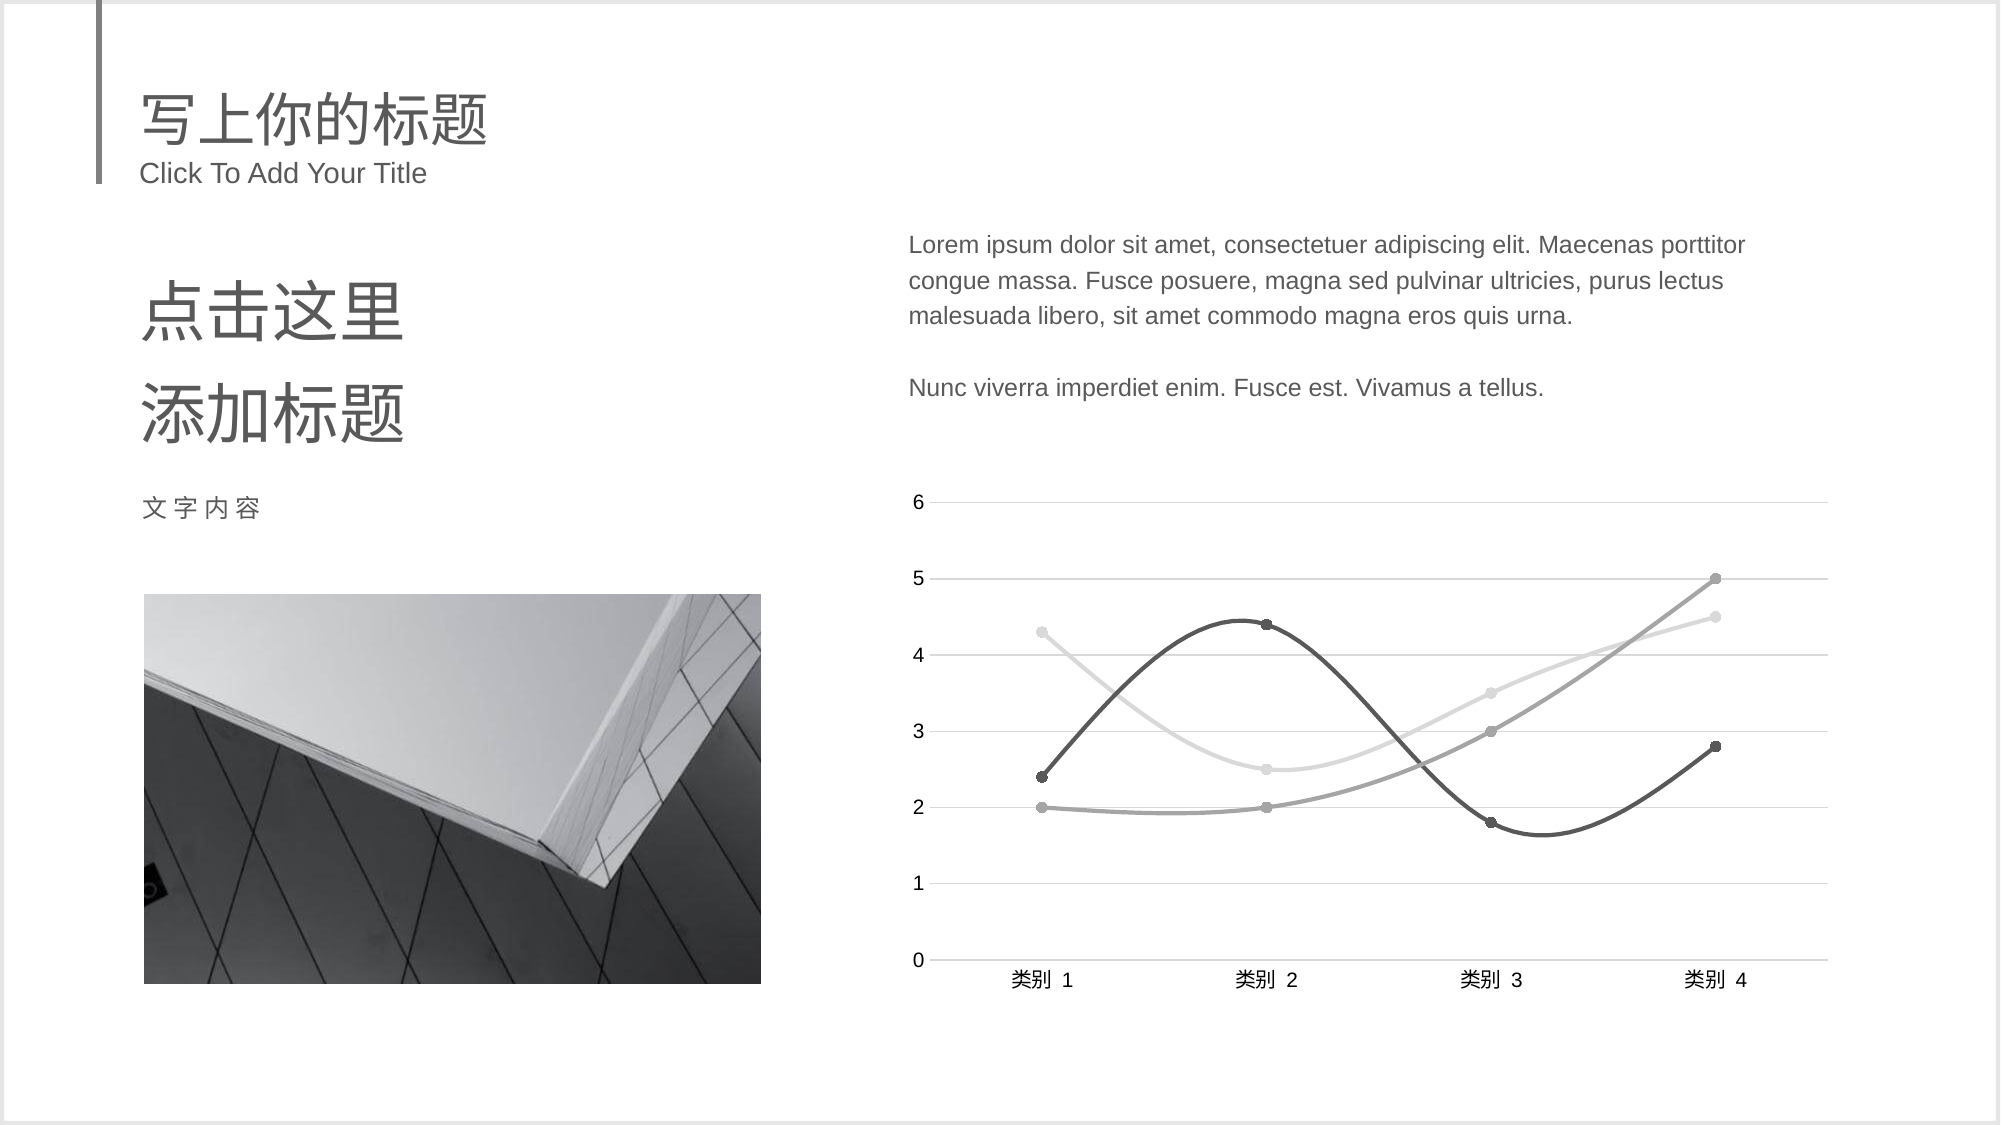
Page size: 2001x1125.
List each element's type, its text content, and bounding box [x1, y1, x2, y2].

text_box 点击这里 [124, 262, 634, 358]
text_box Click To Add Your Title [124, 146, 664, 197]
text_box 添加标题 [124, 364, 634, 459]
chart [893, 480, 1848, 1005]
text_box Lorem ipsum dolor sit amet, consectetuer adipiscing elit. Maecenas porttitor congue massa. Fusce posuere, magna sed pulvinar ultricies, purus lectus malesuada libero, sit amet commodo magna eros quis urna. Nunc viverra imperdiet enim. Fusce est. Vivamus a tellus. [893, 214, 1818, 410]
picture [144, 594, 761, 984]
text_box 写上你的标题 [124, 75, 634, 146]
text_box 文字内容 [127, 485, 472, 531]
